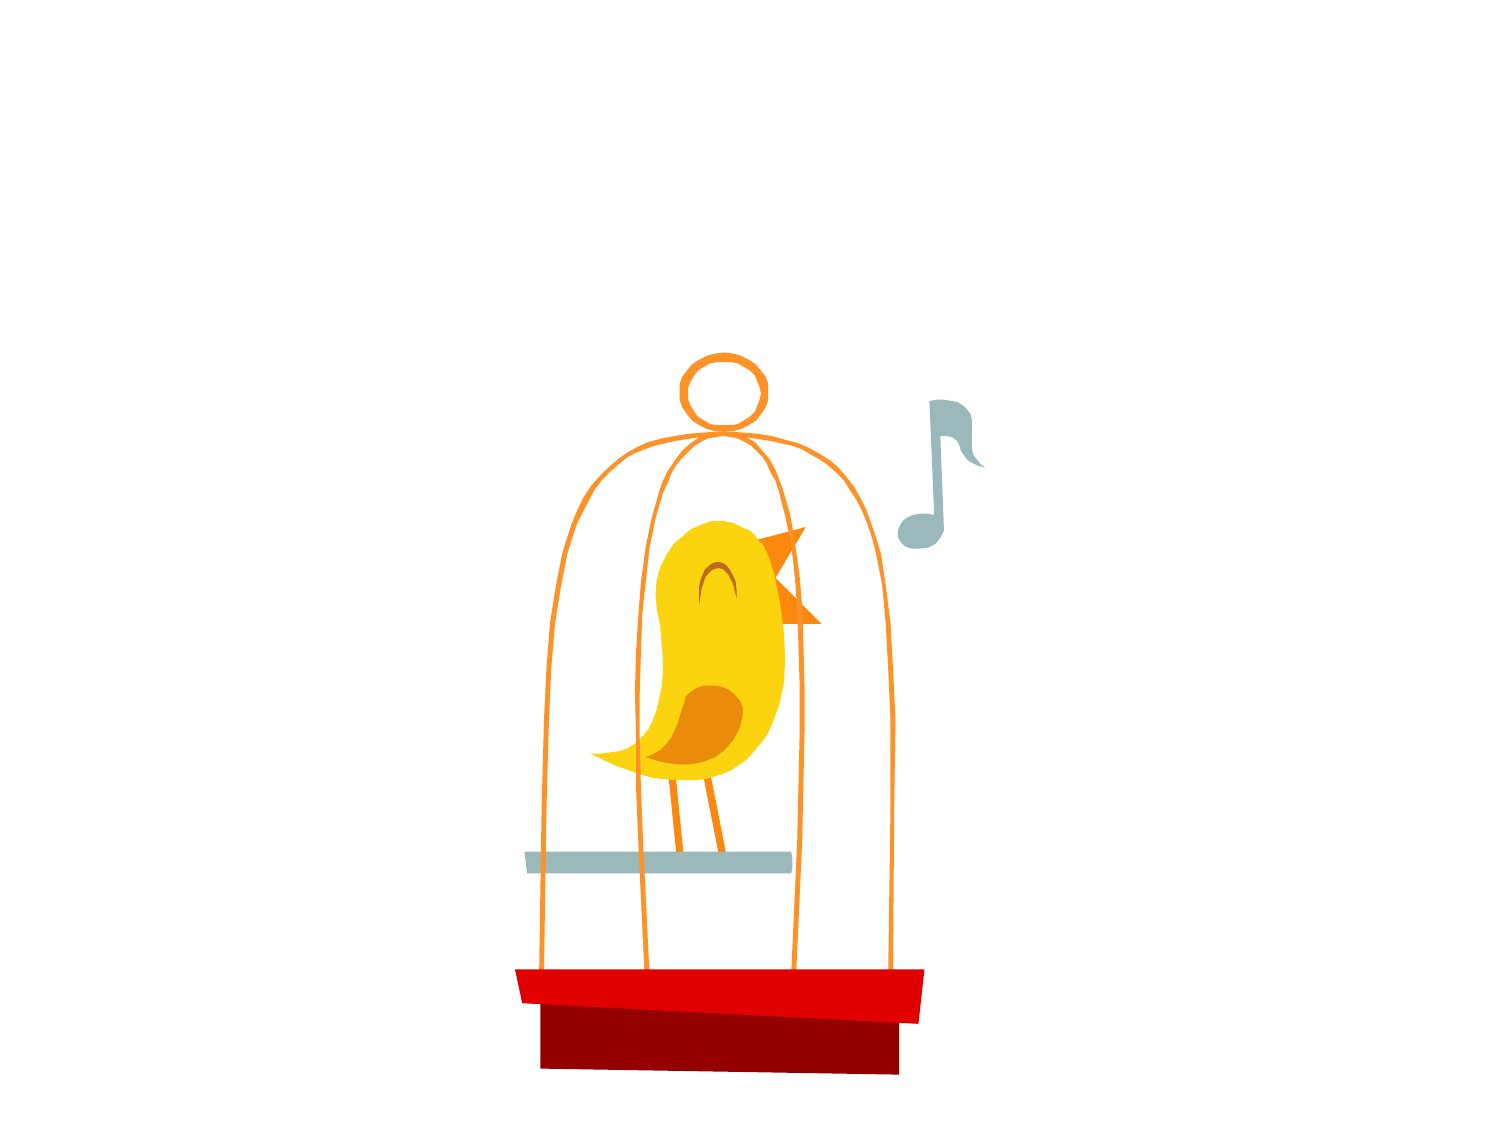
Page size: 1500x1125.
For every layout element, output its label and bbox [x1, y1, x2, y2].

list [512, 349, 988, 1078]
